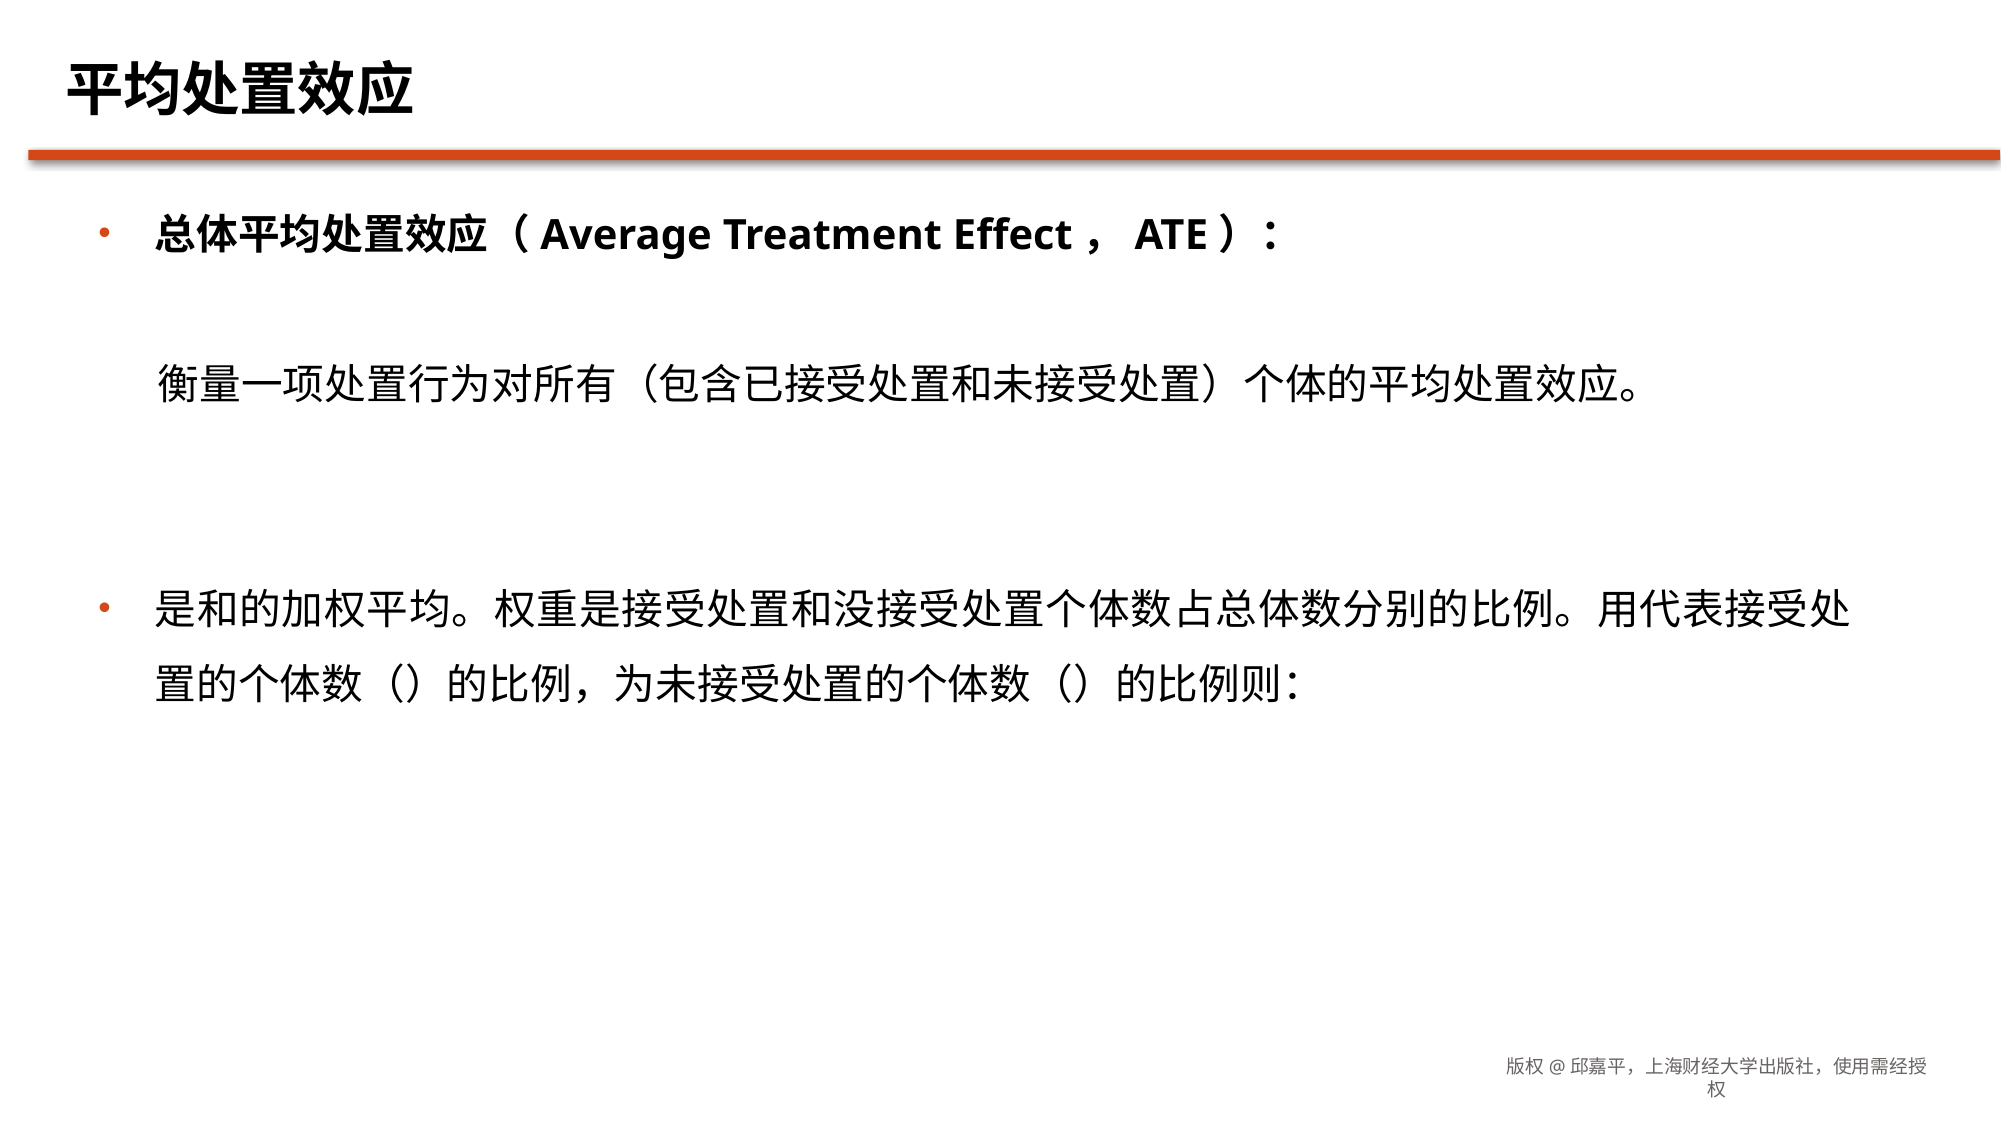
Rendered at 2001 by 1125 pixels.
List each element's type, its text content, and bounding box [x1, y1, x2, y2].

title 平均处置效应 [50, 50, 1825, 138]
footer 版权@邱嘉平，上海财经大学出版社，使用需经授权 [1483, 1046, 1950, 1109]
